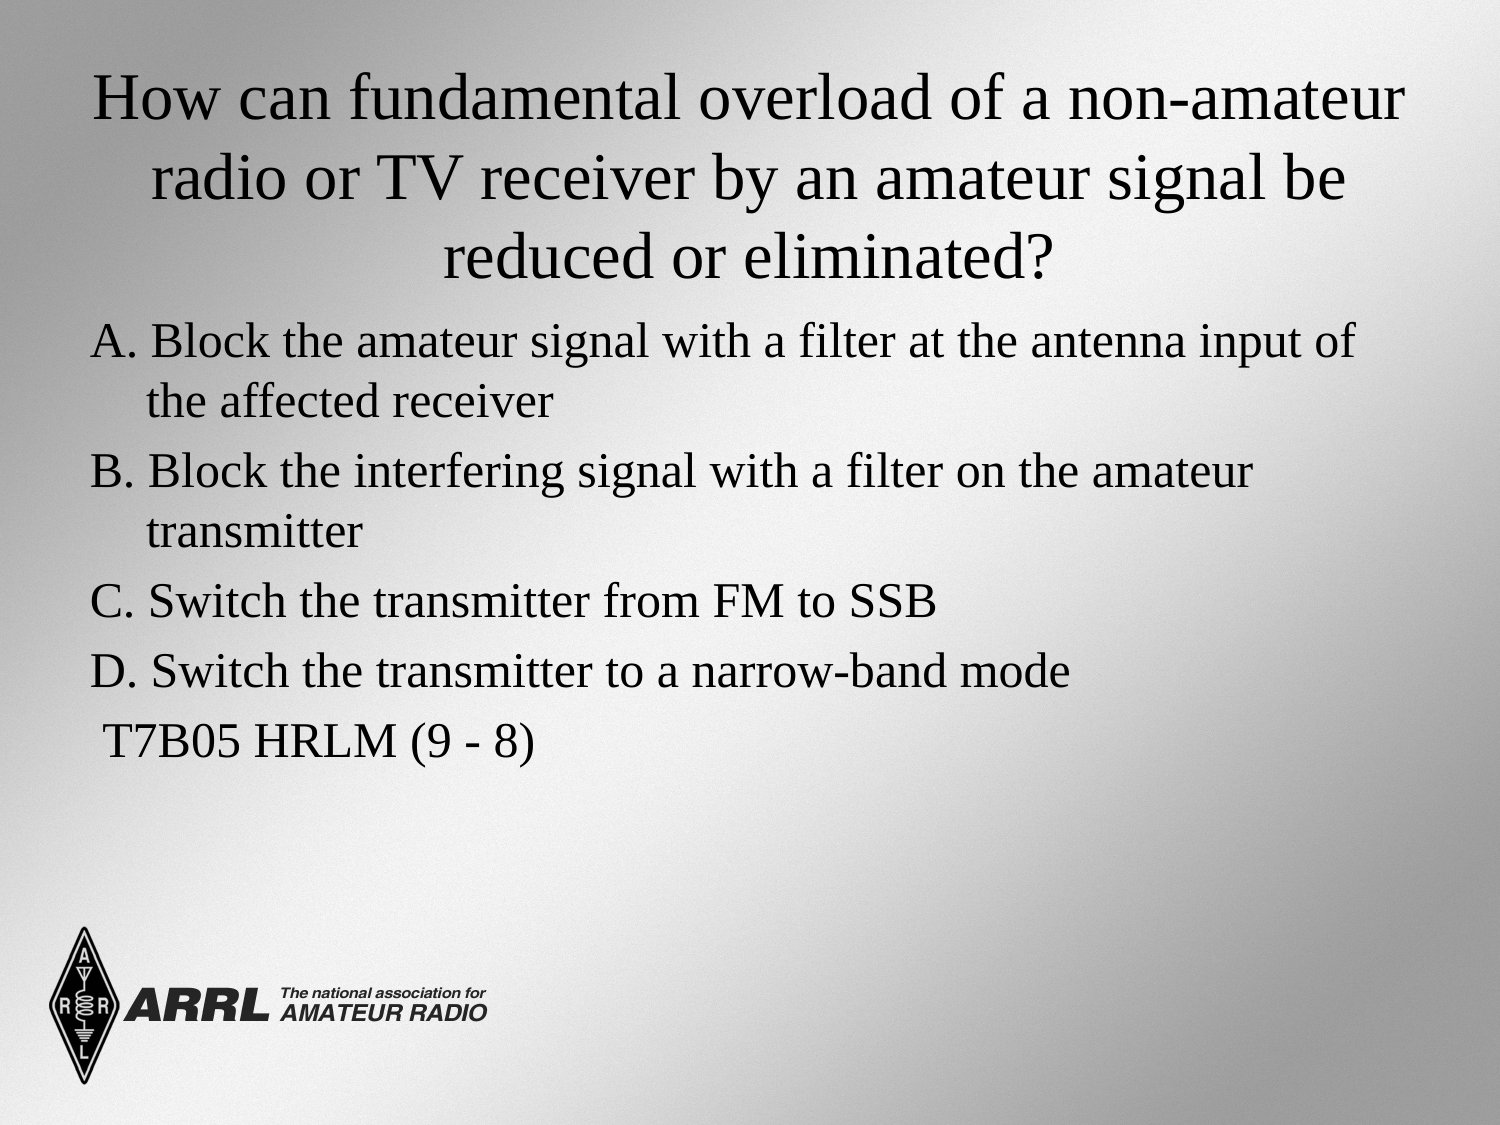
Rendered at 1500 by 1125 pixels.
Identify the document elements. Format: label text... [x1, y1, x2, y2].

list A. Block the amateur signal with a filter at the antenna input of the affected receiver B. Block the interfering signal with a filter on the amateur transmitter C. Switch the transmitter from FM to SSB D. Switch the transmitter to a narrow-band mode T7B05 HRLM (9 - 8) [75, 299, 1425, 1005]
picture [0, 0, 1500, 1125]
title How can fundamental overload of a non-amateur radio or TV receiver by an amateur signal be reduced or eliminated? [75, 45, 1425, 233]
